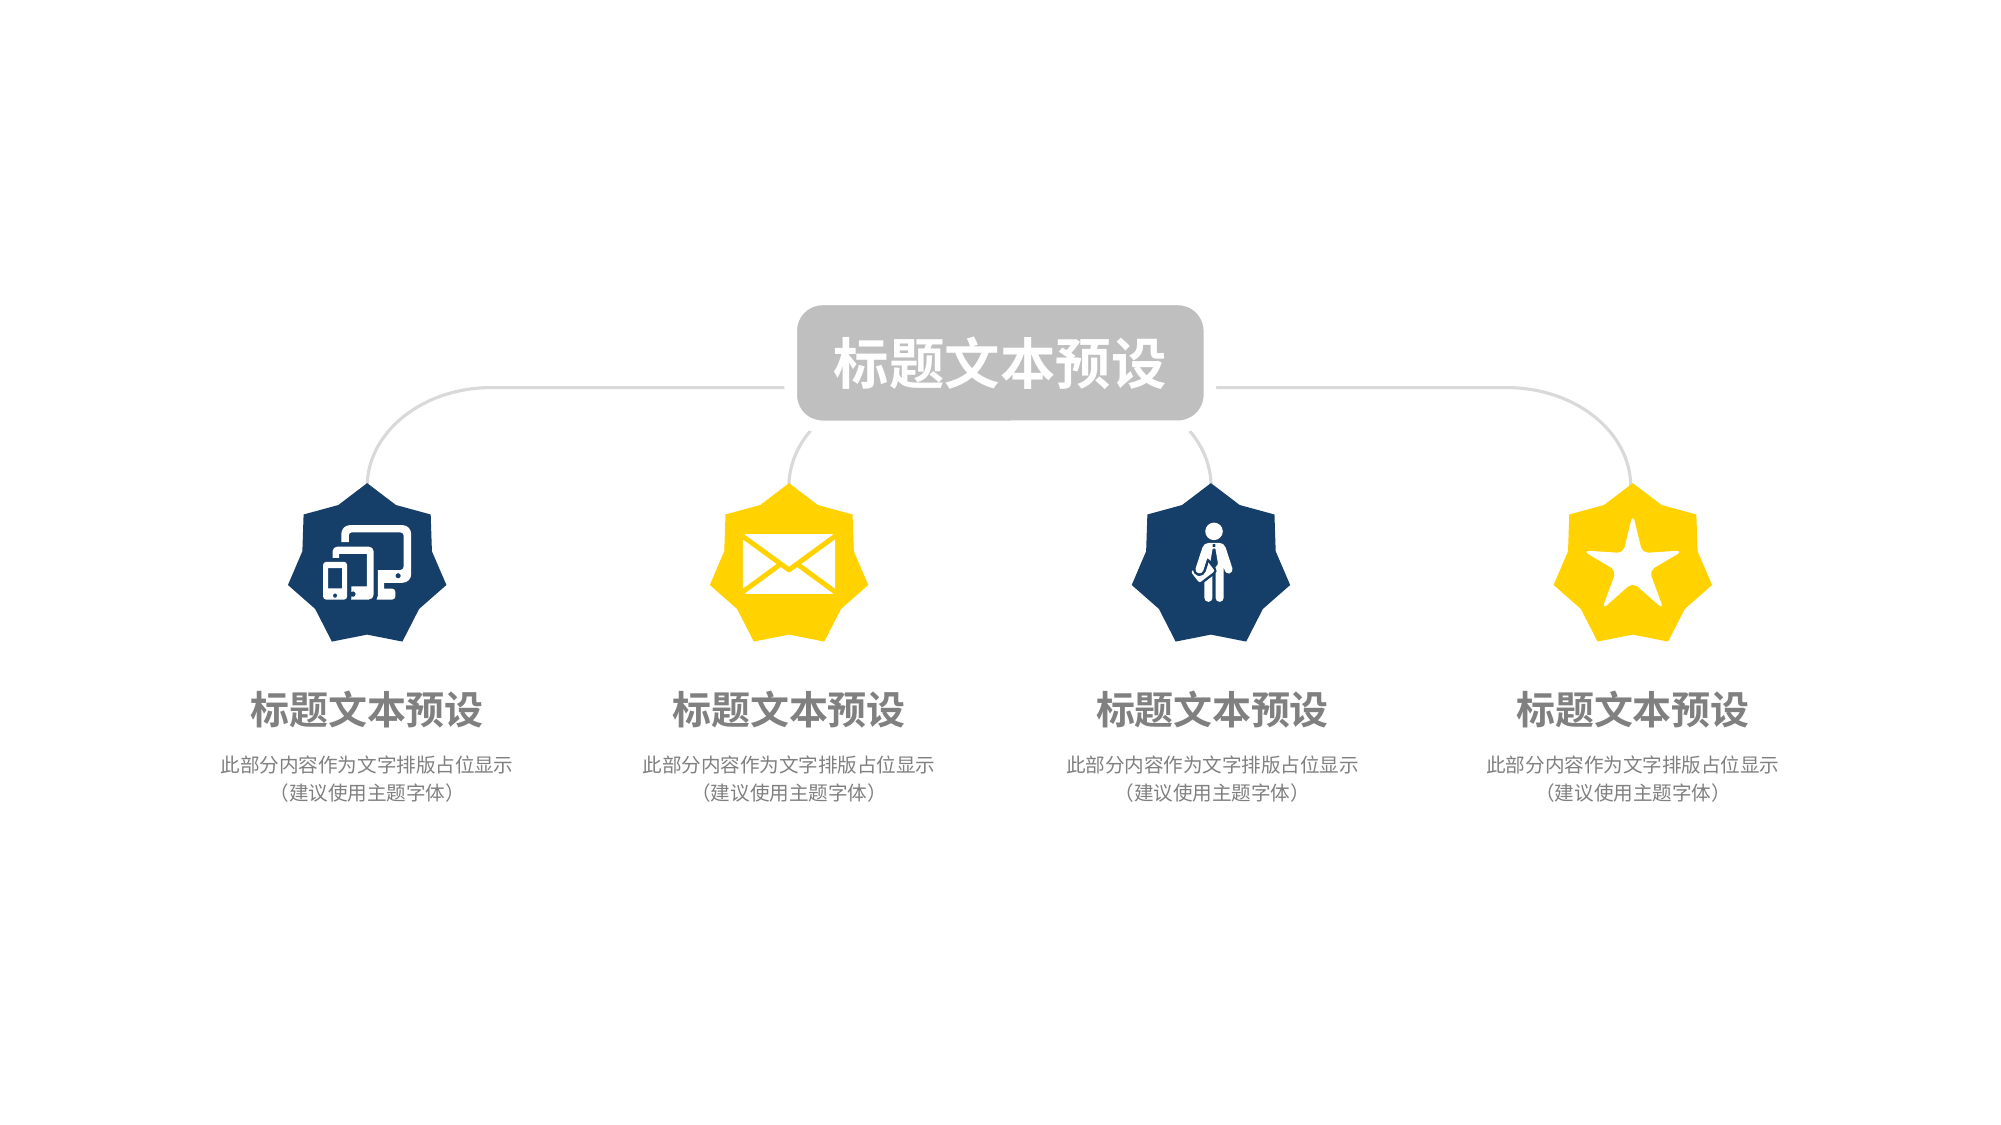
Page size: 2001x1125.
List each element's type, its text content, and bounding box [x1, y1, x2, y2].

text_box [1482, 483, 1784, 823]
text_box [367, 387, 1631, 487]
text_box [638, 483, 940, 823]
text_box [216, 483, 518, 823]
text_box 标题文本预设 [789, 297, 1211, 387]
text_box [1061, 483, 1363, 823]
